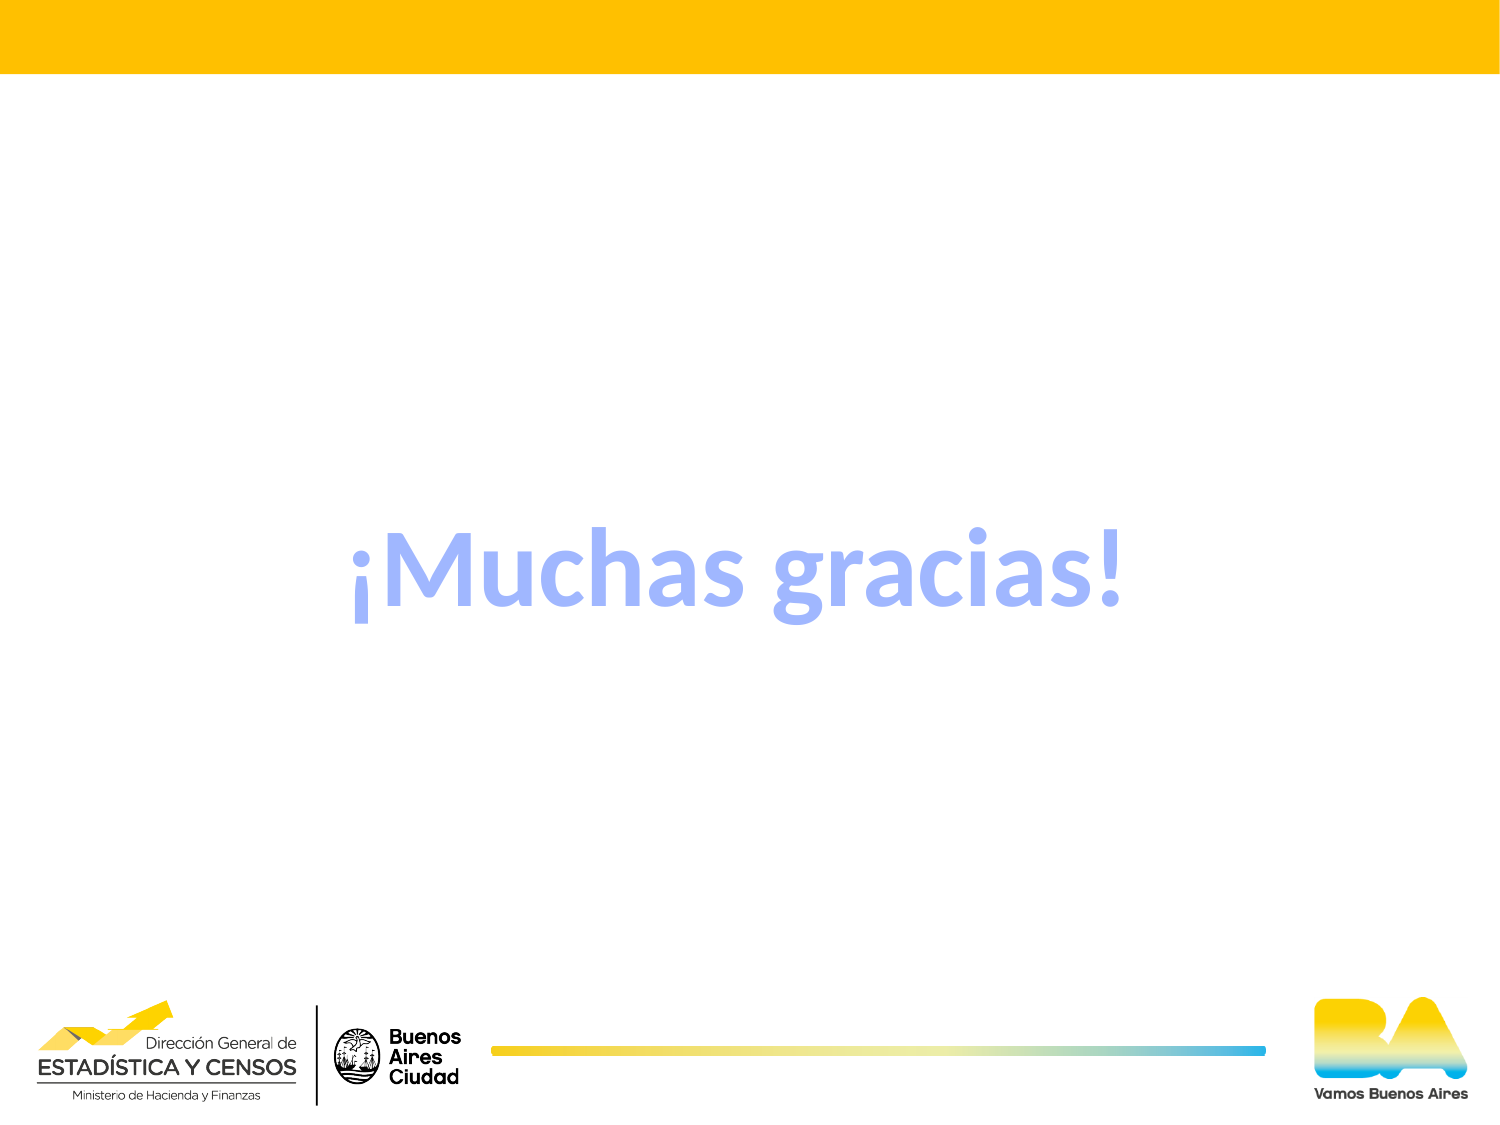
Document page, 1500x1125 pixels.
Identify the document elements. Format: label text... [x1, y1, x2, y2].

picture [25, 988, 488, 1112]
picture [1314, 997, 1468, 1099]
text_box ¡Muchas gracias! [328, 486, 1172, 907]
text_box [0, 0, 1500, 75]
picture [491, 1046, 1266, 1056]
